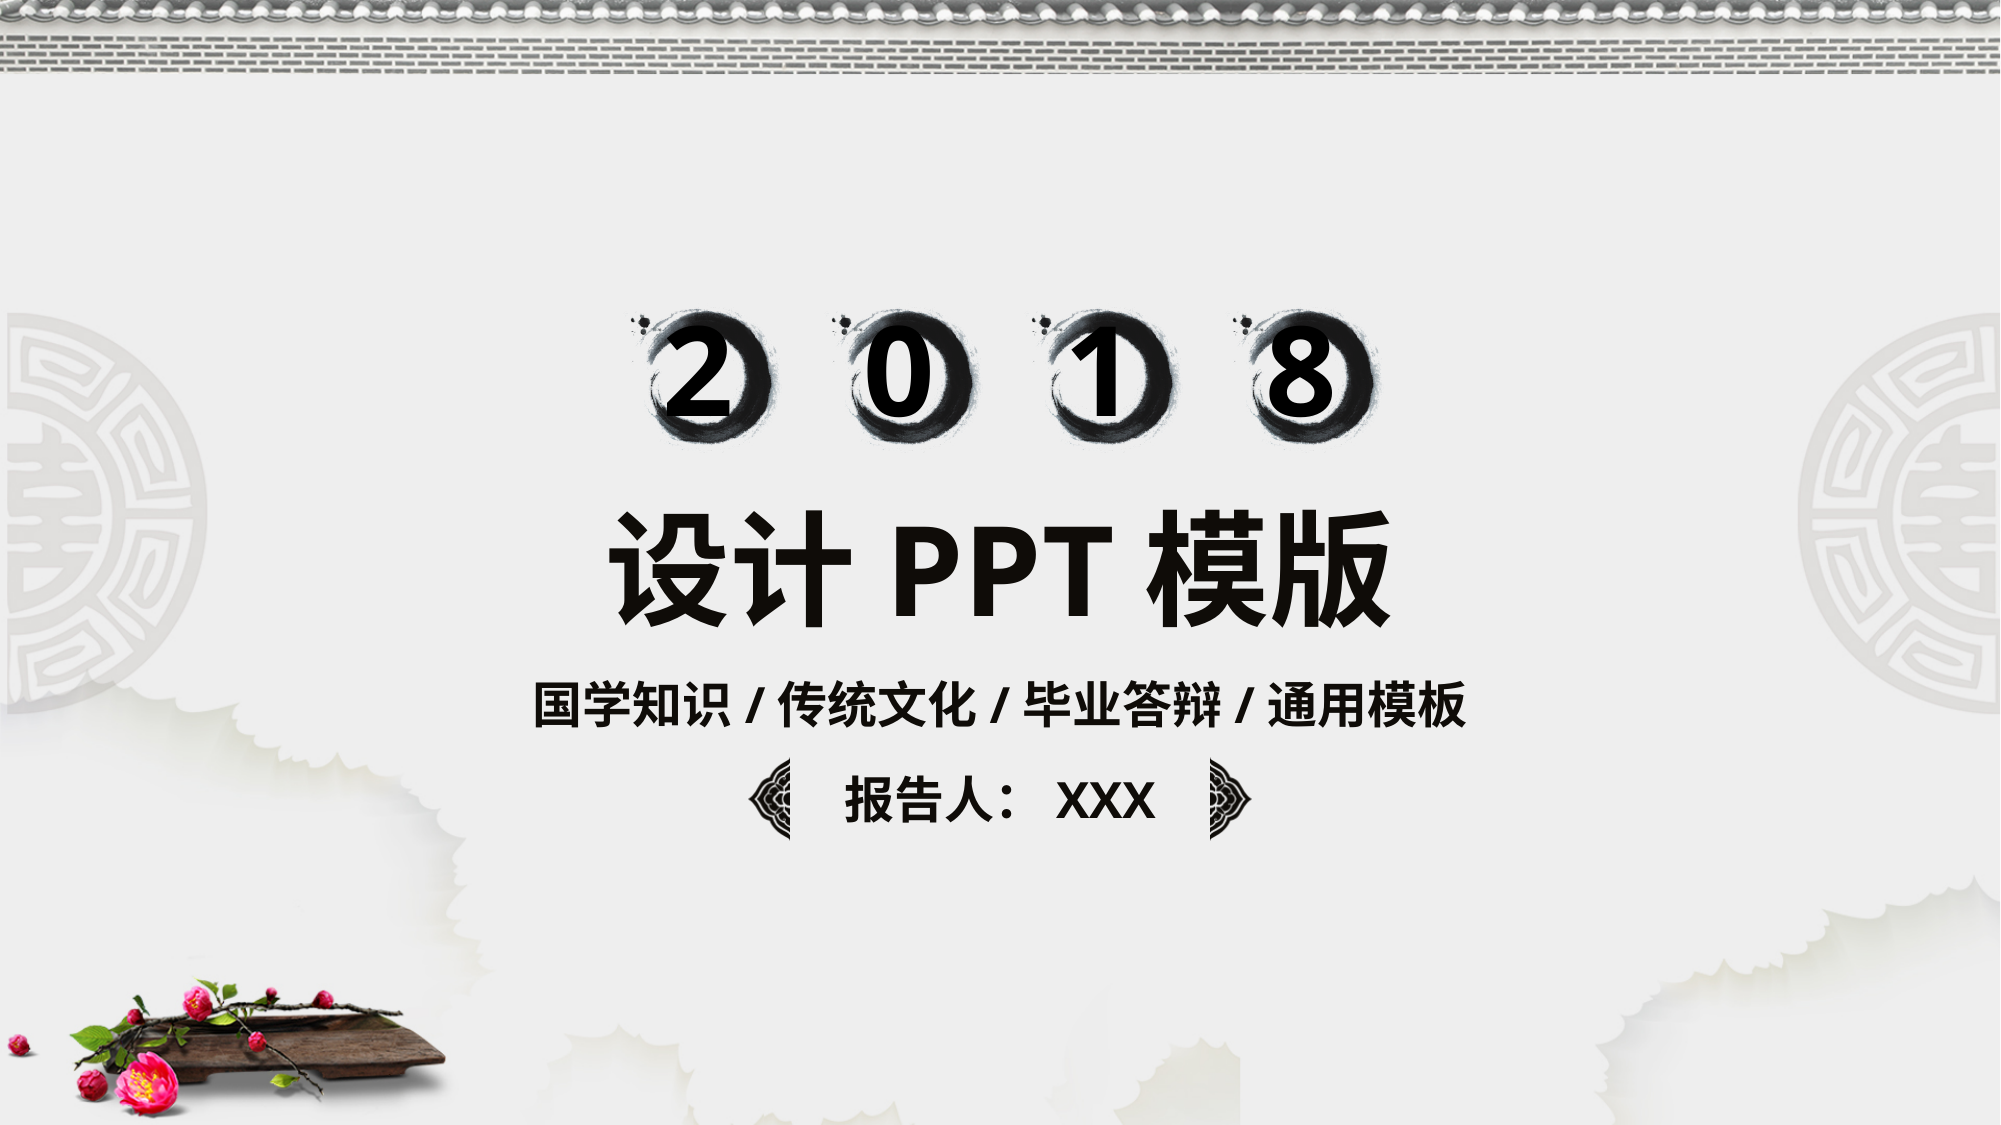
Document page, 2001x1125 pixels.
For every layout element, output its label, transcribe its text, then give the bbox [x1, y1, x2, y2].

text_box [1017, 283, 1183, 453]
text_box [616, 283, 782, 453]
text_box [1218, 283, 1384, 453]
text_box 国学知识/传统文化/毕业答辩/通用模板 [484, 666, 1516, 742]
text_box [748, 757, 1252, 841]
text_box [816, 283, 983, 453]
picture [0, 0, 2001, 1125]
text_box 设计PPT模版 [271, 484, 1729, 649]
